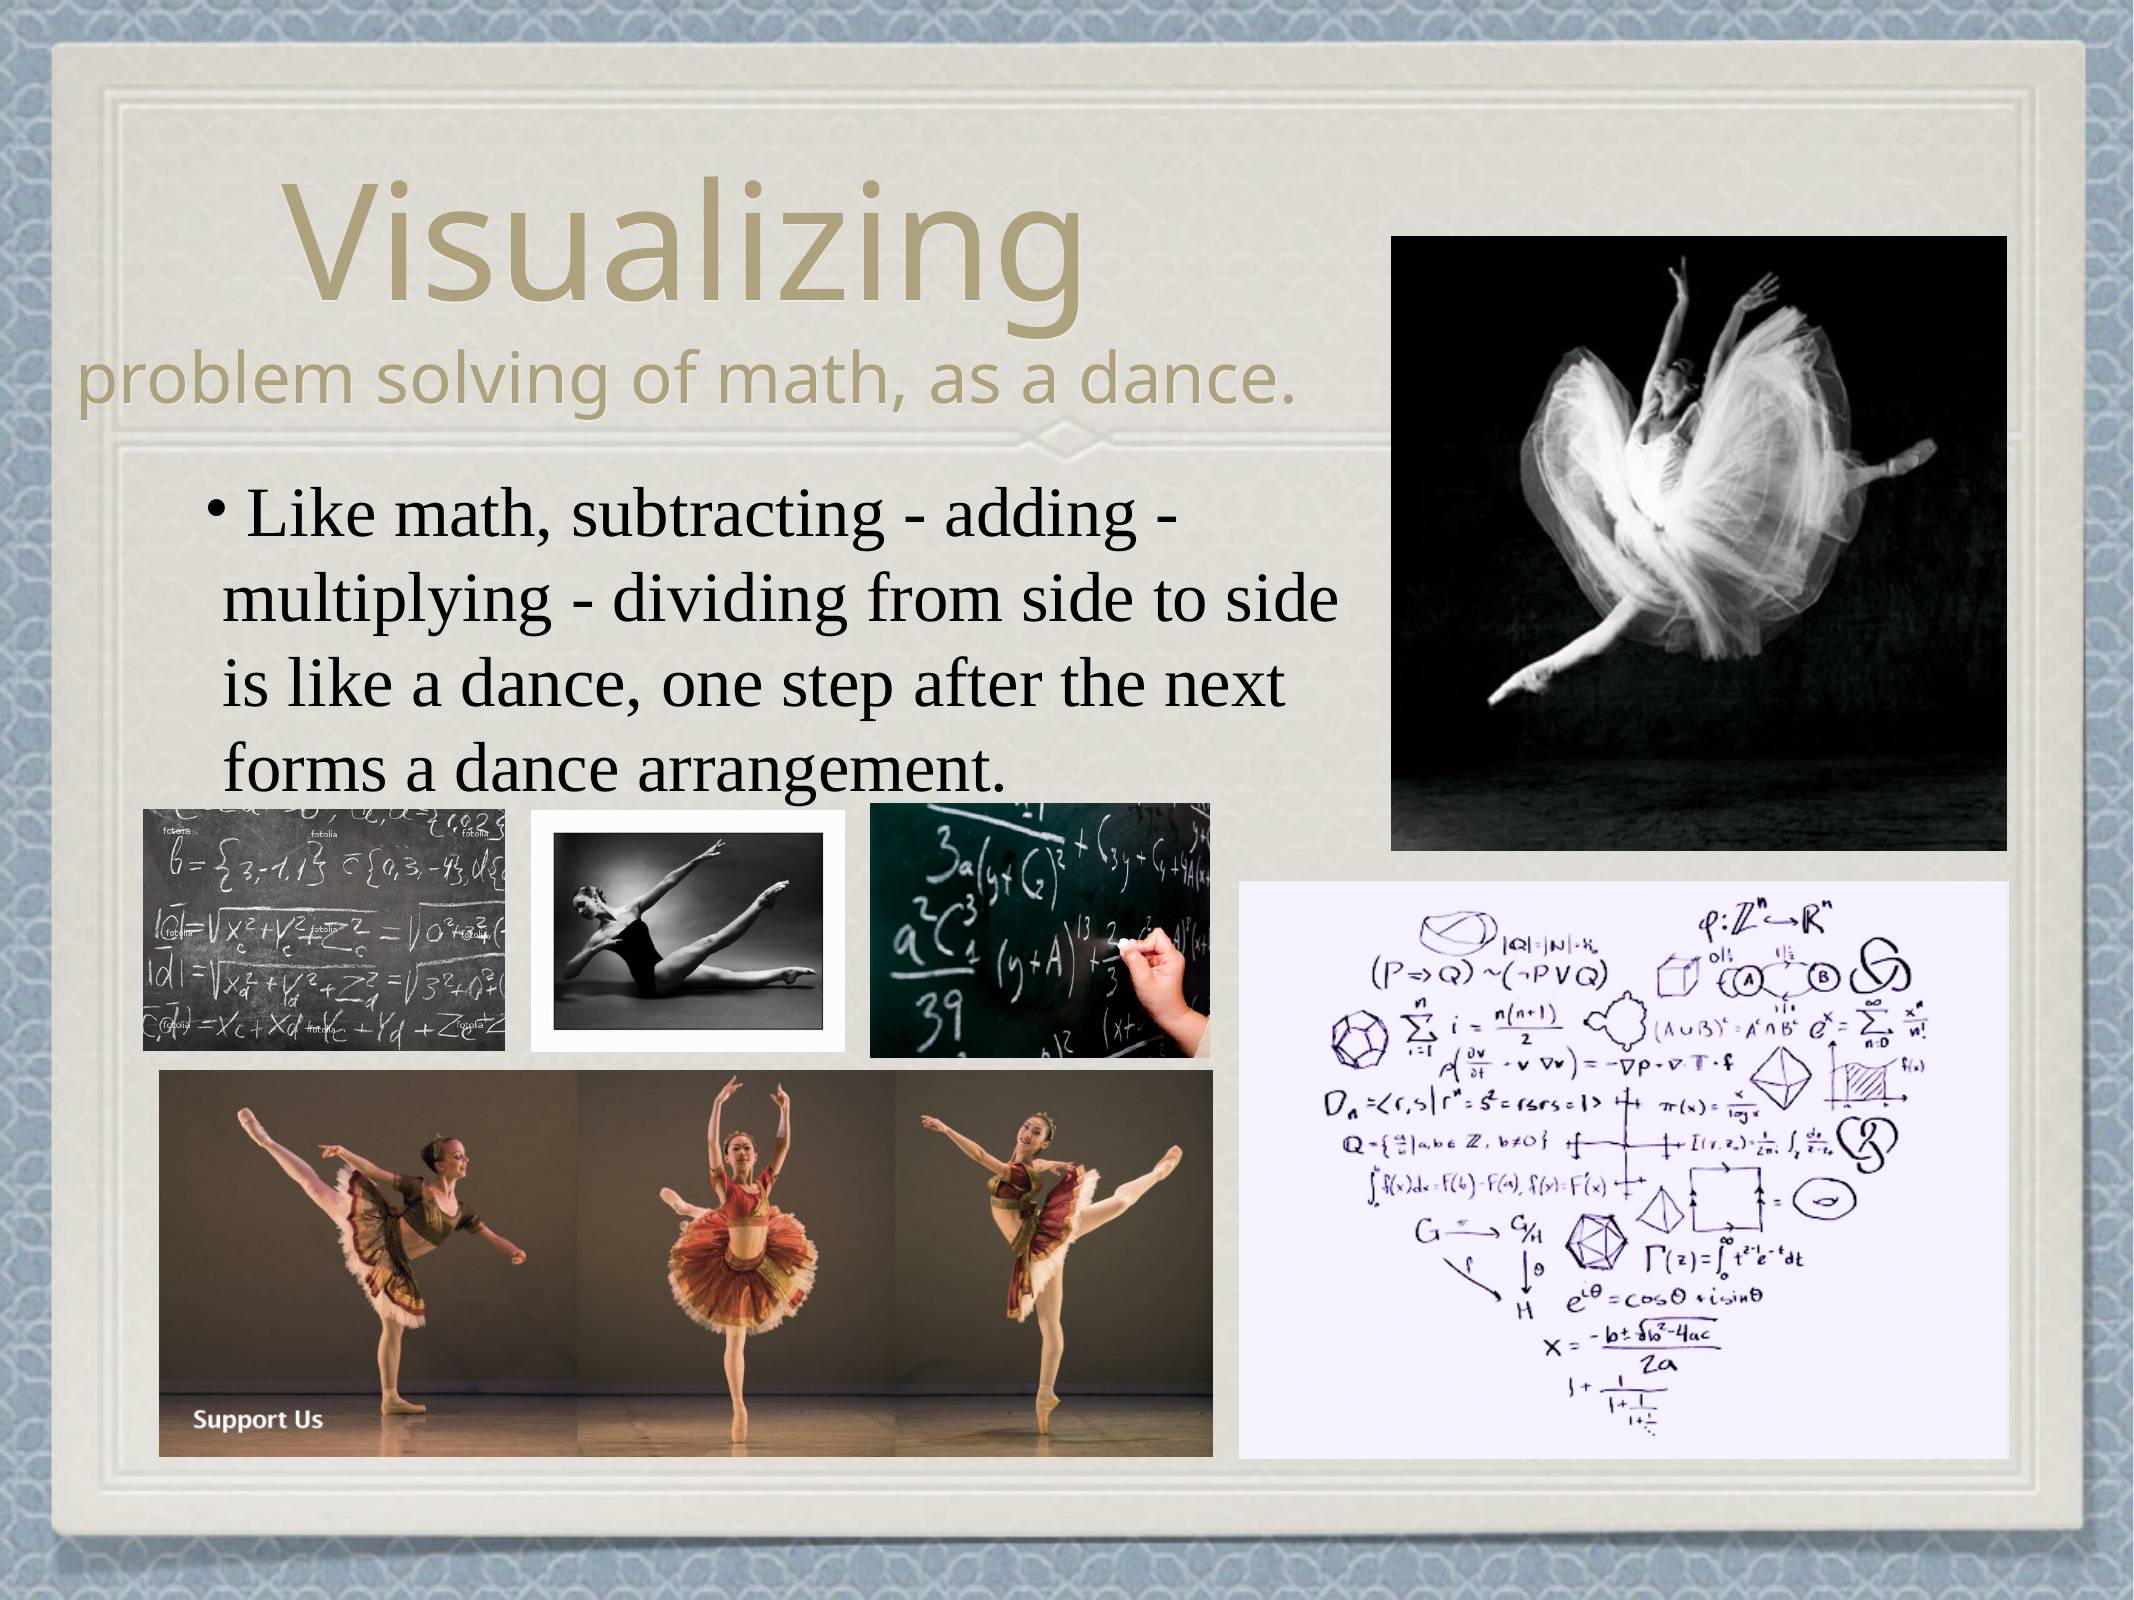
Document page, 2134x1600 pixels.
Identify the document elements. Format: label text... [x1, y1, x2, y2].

title Visualizing problem solving of math, as a dance. [0, 120, 1547, 436]
picture [0, 0, 2134, 1600]
list Like math, subtracting - adding - multiplying - dividing from side to side is like a dance, one step after the next forms a dance arrangement. [157, 401, 1366, 870]
